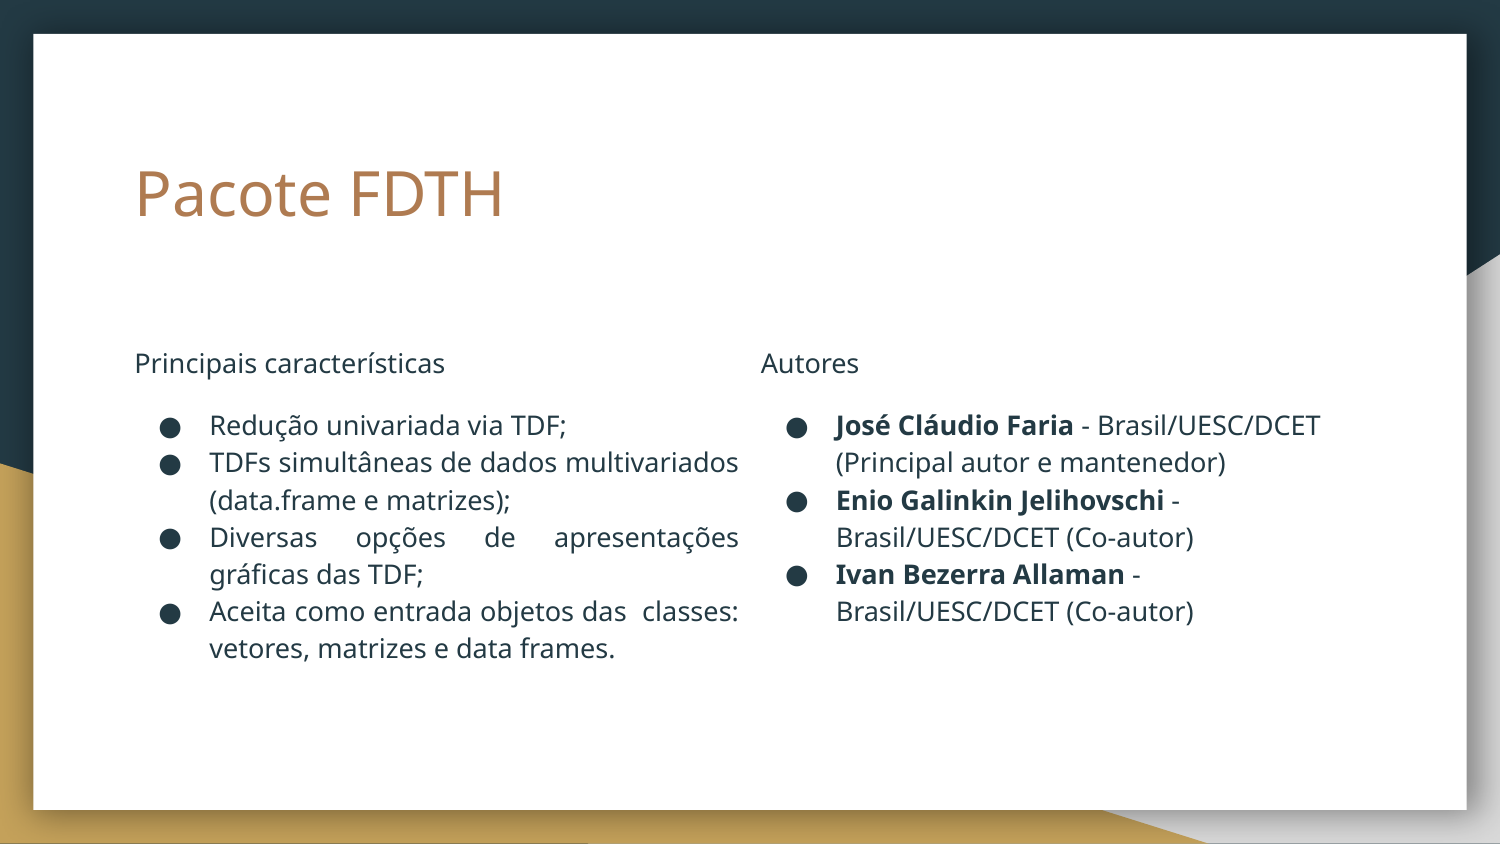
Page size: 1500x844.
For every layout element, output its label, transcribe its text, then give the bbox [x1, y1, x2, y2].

list Principais características Redução univariada via TDF; TDFs simultâneas de dados multivariados (data.frame e matrizes); Diversas opções de apresentações gráficas das TDF; Aceita como entrada objetos das classes: vetores, matrizes e data frames. [134, 326, 739, 729]
list Autores José Cláudio Faria - Brasil/UESC/DCET (Principal autor e mantenedor) Enio Galinkin Jelihovschi - Brasil/UESC/DCET (Co-autor) Ivan Bezerra Allaman - Brasil/UESC/DCET (Co-autor) [760, 326, 1366, 729]
title Pacote FDTH [134, 138, 1366, 296]
